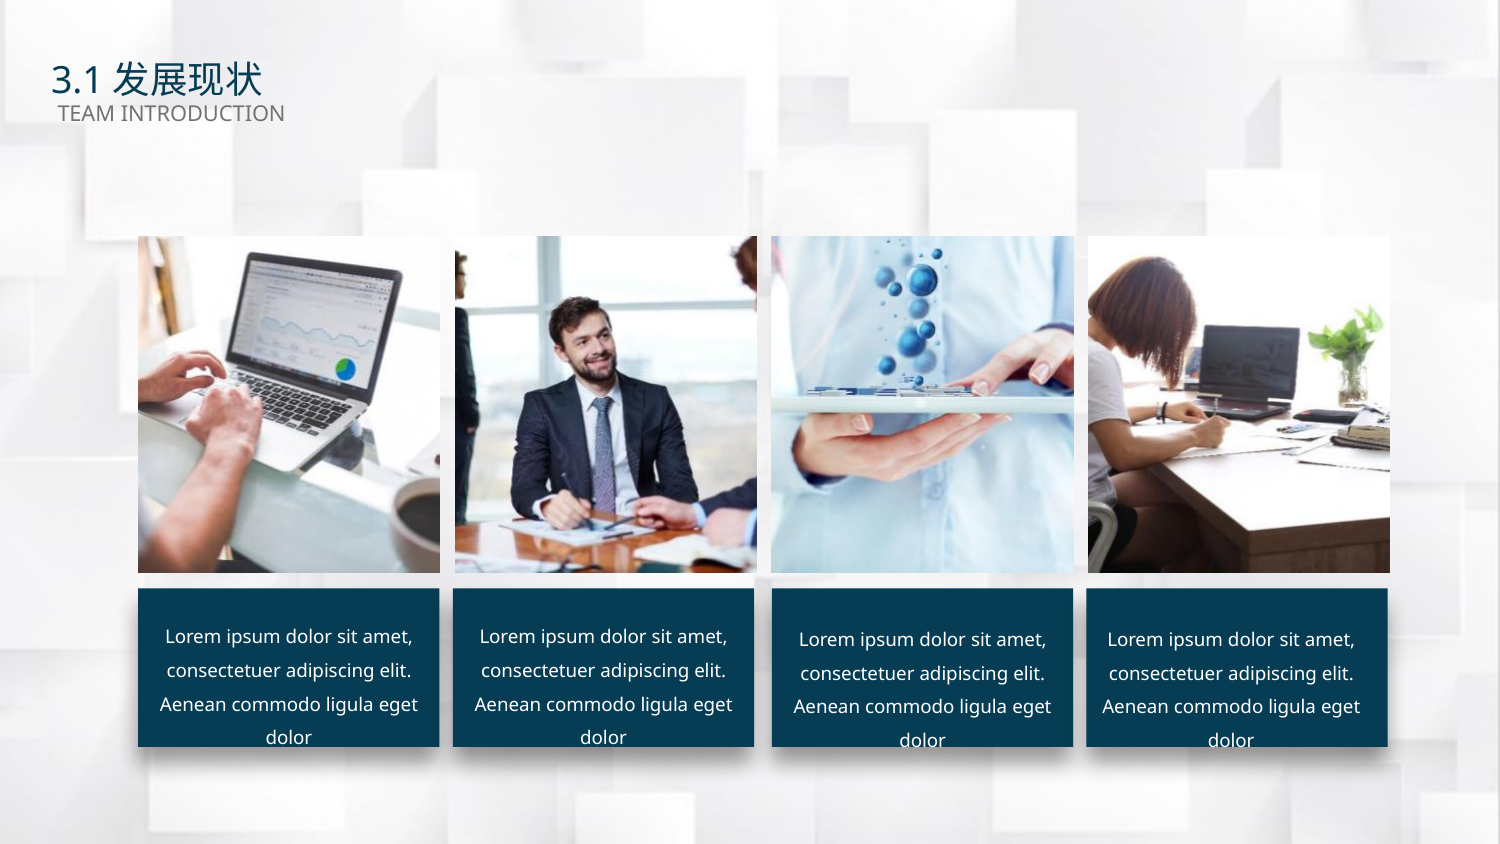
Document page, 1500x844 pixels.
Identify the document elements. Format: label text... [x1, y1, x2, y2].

text_box Lorem ipsum dolor sit amet, consectetuer adipiscing elit. Aenean commodo ligula eget dolor [455, 606, 752, 756]
text_box [452, 587, 755, 748]
text_box [137, 587, 440, 748]
text_box Lorem ipsum dolor sit amet, consectetuer adipiscing elit. Aenean commodo ligula eget dolor [774, 608, 1071, 759]
text_box Lorem ipsum dolor sit amet, consectetuer adipiscing elit. Aenean commodo ligula eget dolor [141, 606, 437, 756]
text_box [771, 587, 1074, 748]
text_box Lorem ipsum dolor sit amet, consectetuer adipiscing elit. Aenean commodo ligula eget dolor [1083, 608, 1379, 759]
text_box [1085, 587, 1389, 748]
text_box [57, 44, 302, 134]
picture [0, 0, 1500, 844]
